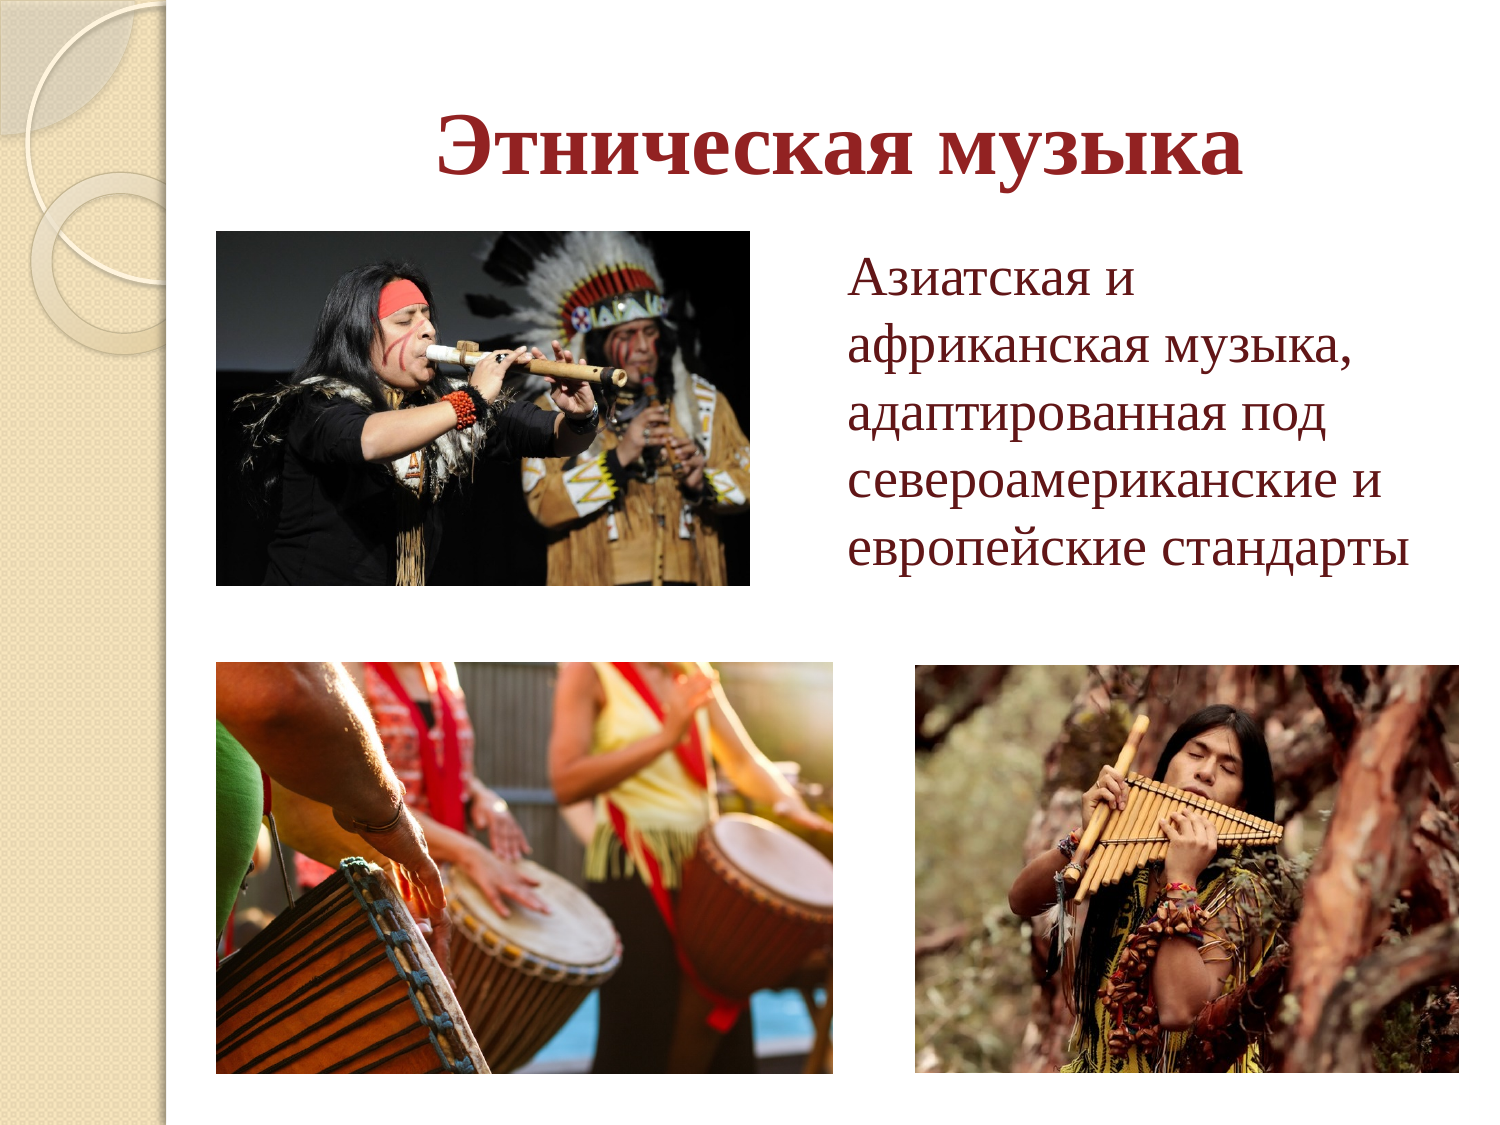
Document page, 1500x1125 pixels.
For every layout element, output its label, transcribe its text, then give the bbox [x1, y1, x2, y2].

text_box Азиатская и африканская музыка, адаптированная под североамериканские и европейские стандарты [832, 231, 1436, 584]
picture [216, 231, 751, 587]
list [915, 664, 1459, 1073]
picture [216, 662, 833, 1074]
title Этническая музыка [235, 45, 1466, 233]
